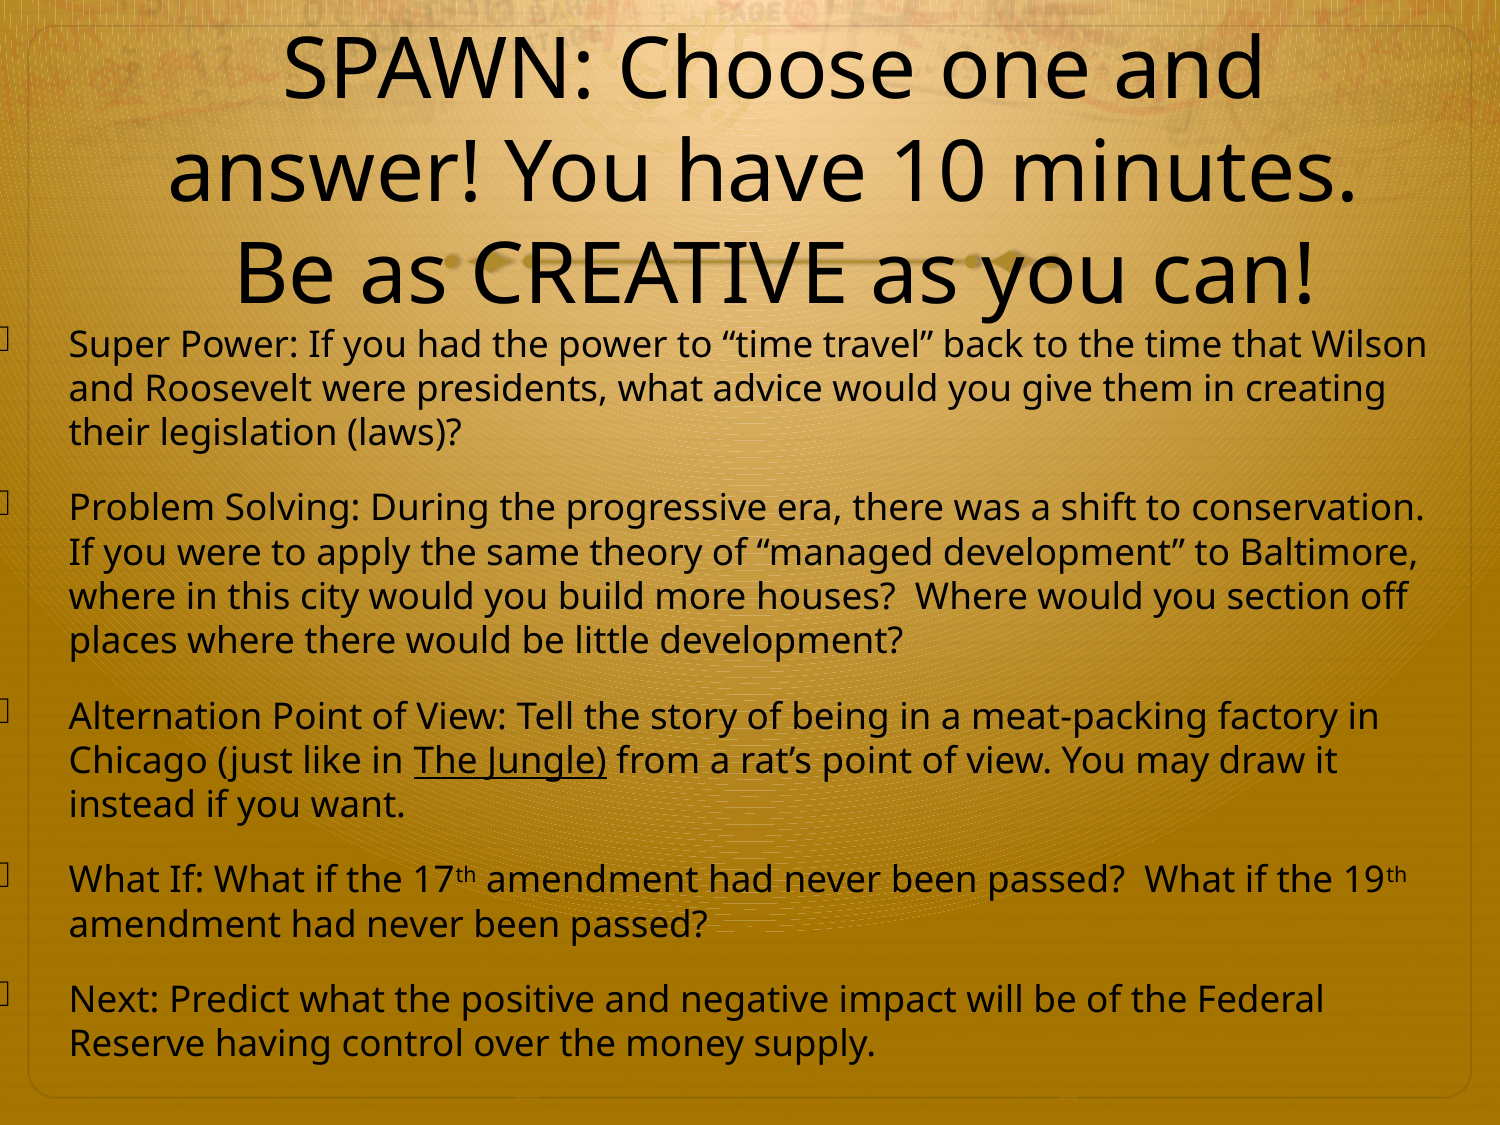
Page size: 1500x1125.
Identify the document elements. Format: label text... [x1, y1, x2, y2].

picture [0, 0, 1500, 1125]
list Super Power: If you had the power to “time travel” back to the time that Wilson and Roosevelt were presidents, what advice would you give them in creating their legislation (laws)? Problem Solving: During the progressive era, there was a shift to conservation. If you were to apply the same theory of “managed development” to Baltimore, where in this city would you build more houses? Where would you section off places where there would be little development? Alternation Point of View: Tell the story of being in a meat-packing factory in Chicago (just like in The Jungle) from a rat’s point of view. You may draw it instead if you want. What If: What if the 17th amendment had never been passed? What if the 19th amendment had never been passed? Next: Predict what the positive and negative impact will be of the Federal Reserve having control over the money supply. [0, 312, 1483, 1078]
title SPAWN: Choose one and answer! You have 10 minutes. Be as CREATIVE as you can! [144, 111, 1407, 223]
